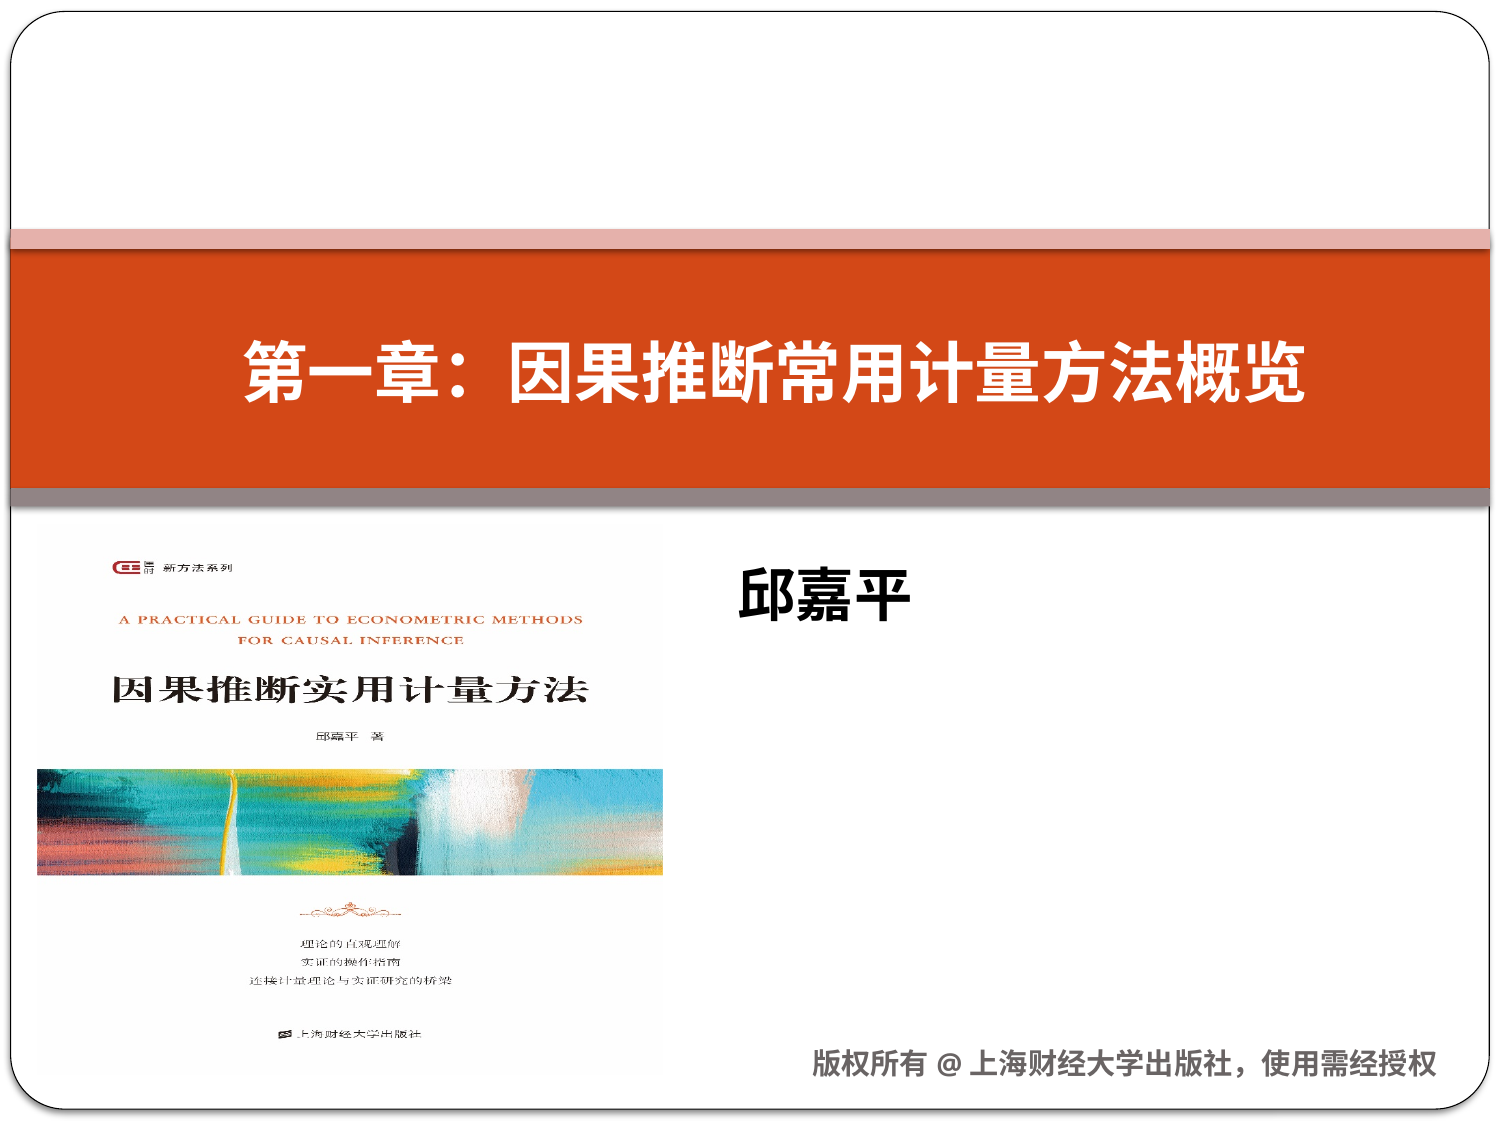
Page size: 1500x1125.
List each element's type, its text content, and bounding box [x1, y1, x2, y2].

picture [37, 524, 663, 1076]
footer 版权所有@上海财经大学出版社，使用需经授权 [750, 1025, 1500, 1100]
title 第一章：因果推断常用计量方法概览 [75, 350, 1475, 489]
text_box 邱嘉平 [670, 550, 1150, 636]
